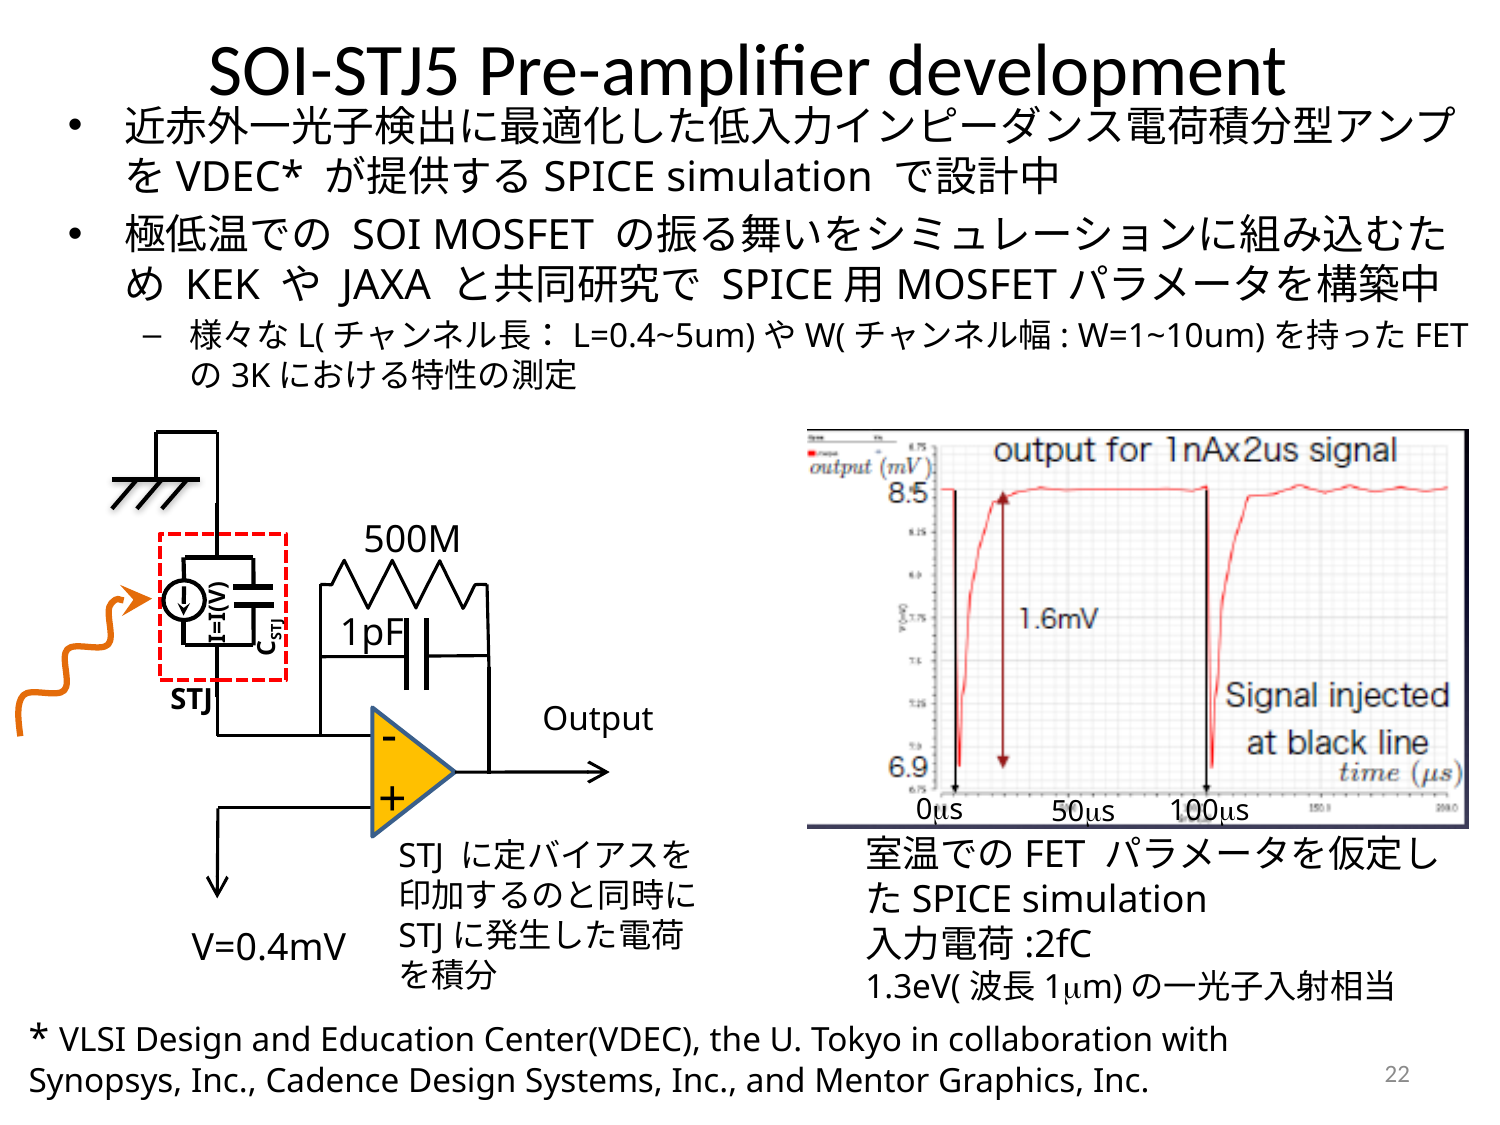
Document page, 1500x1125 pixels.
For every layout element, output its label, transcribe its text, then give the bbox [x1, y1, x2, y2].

text_box 近赤外一光子検出に最適化した低入力インピーダンス電荷積分型アンプをVDEC* が提供するSPICE simulation で設計中 極低温での SOI MOSFET の振る舞いをシミュレーションに組み込むため KEK や JAXA と共同研究で SPICE用MOSFETパラメータを構築中 様々なL(チャンネル長：L=0.4~5um)やW(チャンネル幅: W=1~10um)を持ったFETの3Kにおける特性の測定 [53, 92, 1500, 380]
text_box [807, 429, 1470, 837]
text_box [63, 431, 665, 976]
text_box * VLSI Design and Education Center(VDEC), the U. Tokyo in collaboration with Synopsys, Inc., Cadence Design Systems, Inc., and Mentor Graphics, Inc. [13, 1006, 1352, 1107]
title SOI-STJ5 Pre-amplifier development [73, 12, 1424, 92]
slide_number 22 [1352, 1042, 1425, 1103]
text_box STJ に定バイアスを印加するのと同時にSTJに発生した電荷を積分 [383, 827, 727, 1002]
text_box 室温でのFET パラメータを仮定したSPICE simulation 入力電荷:2fC 1.3eV(波長1m)の一光子入射相当 [850, 844, 1459, 1013]
